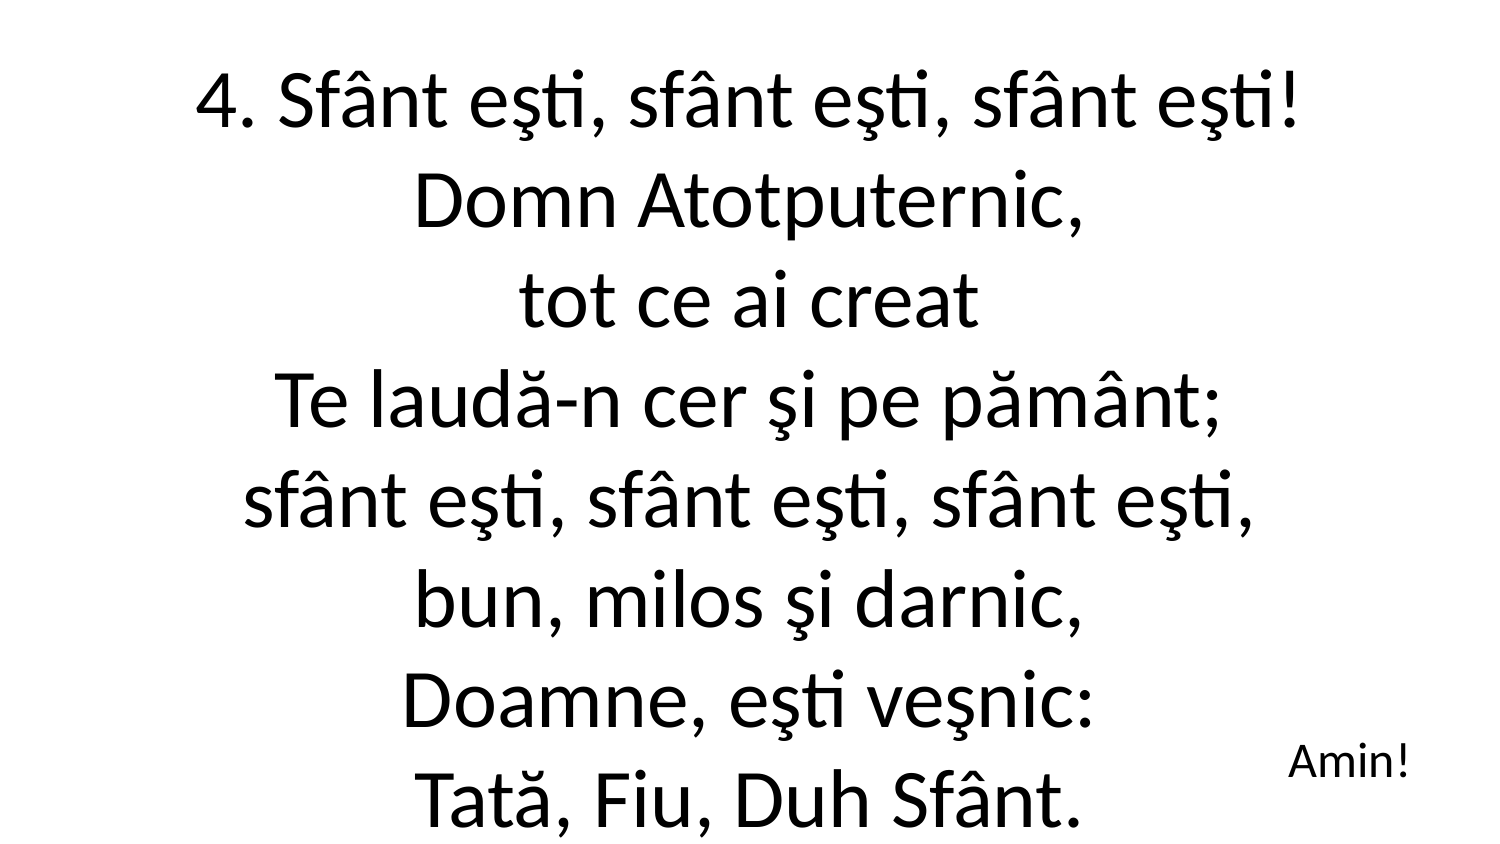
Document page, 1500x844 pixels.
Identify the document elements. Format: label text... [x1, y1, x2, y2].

text_box 4. Sfânt eşti, sfânt eşti, sfânt eşti! Domn Atotputernic, tot ce ai creat Te laudă-n cer şi pe pământ; sfânt eşti, sfânt eşti, sfânt eşti, bun, milos şi darnic, Doamne, eşti veşnic: Tată, Fiu, Duh Sfânt. [180, 0, 1320, 844]
text_box Amin! [1273, 674, 1427, 795]
